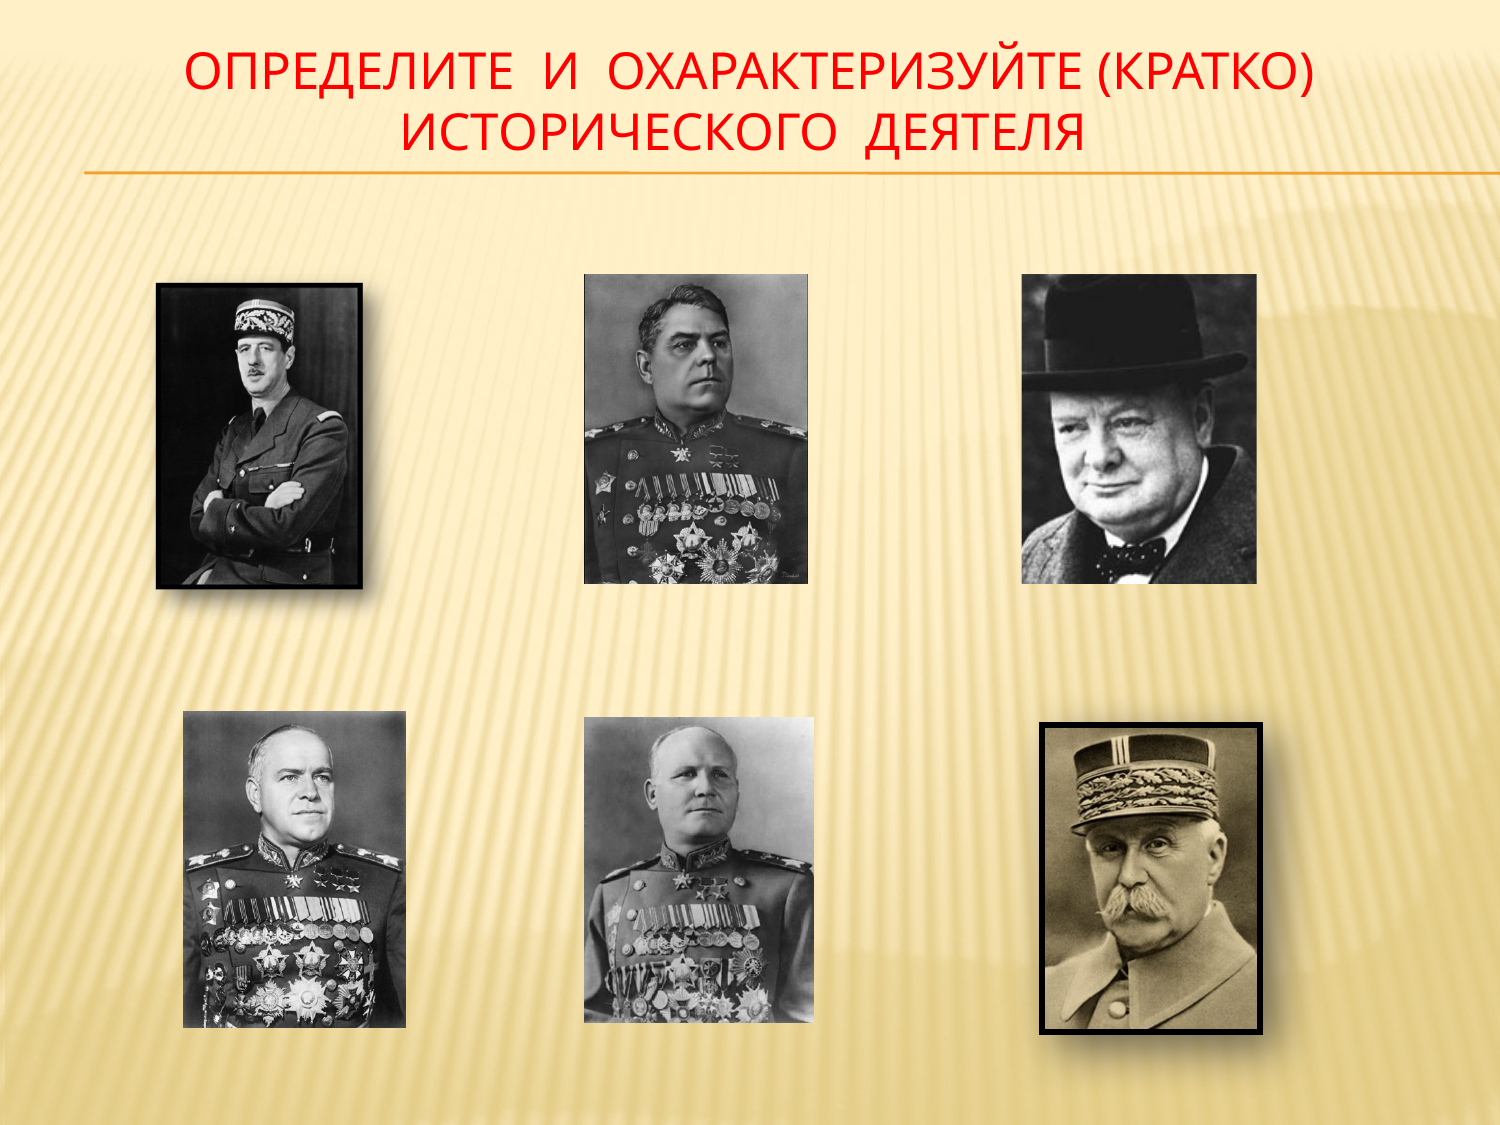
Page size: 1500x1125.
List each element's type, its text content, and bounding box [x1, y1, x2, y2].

picture [133, 261, 407, 633]
picture [1044, 727, 1257, 1030]
picture [584, 717, 814, 1023]
picture [1021, 273, 1257, 584]
title Определите и охарактеризуйте (кратко) исторического деятеля [37, 30, 1463, 169]
picture [584, 273, 808, 584]
picture [183, 711, 407, 1029]
